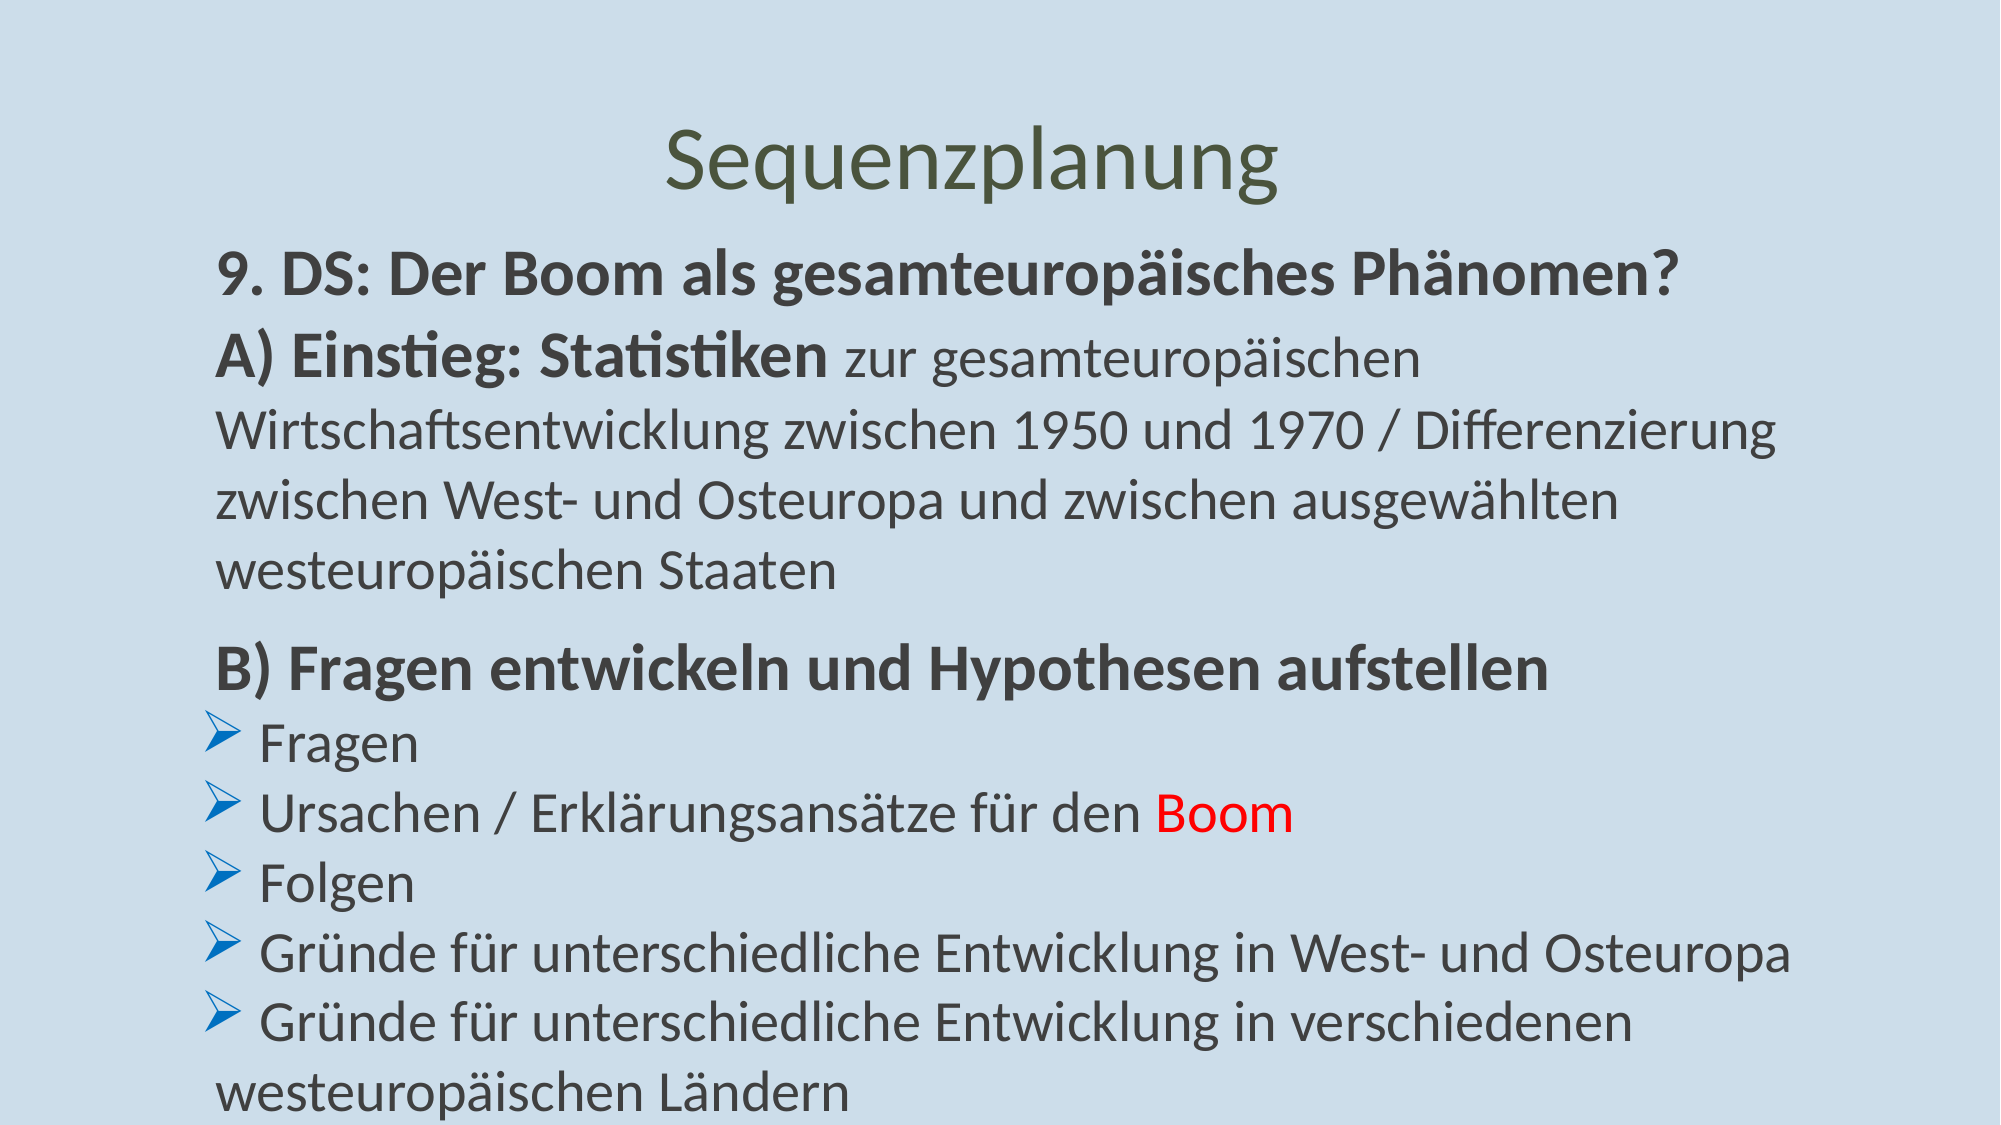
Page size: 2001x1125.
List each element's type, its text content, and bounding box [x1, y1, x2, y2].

text_box Sequenzplanung [137, 102, 1788, 222]
list 9. DS: Der Boom als gesamteuropäisches Phänomen? A) Einstieg: Statistiken zur gesamteuropäischen Wirtschaftsentwicklung zwischen 1950 und 1970 / Differenzierung zwischen West- und Osteuropa und zwischen ausgewählten westeuropäischen Staaten B) Fragen entwickeln und Hypothesen aufstellen Fragen Ursachen / Erklärungsansätze für den Boom Folgen Gründe für unterschiedliche Entwicklung in West- und Osteuropa Gründe für unterschiedliche Entwicklung in verschiedenen westeuropäischen Ländern [200, 221, 1850, 1125]
